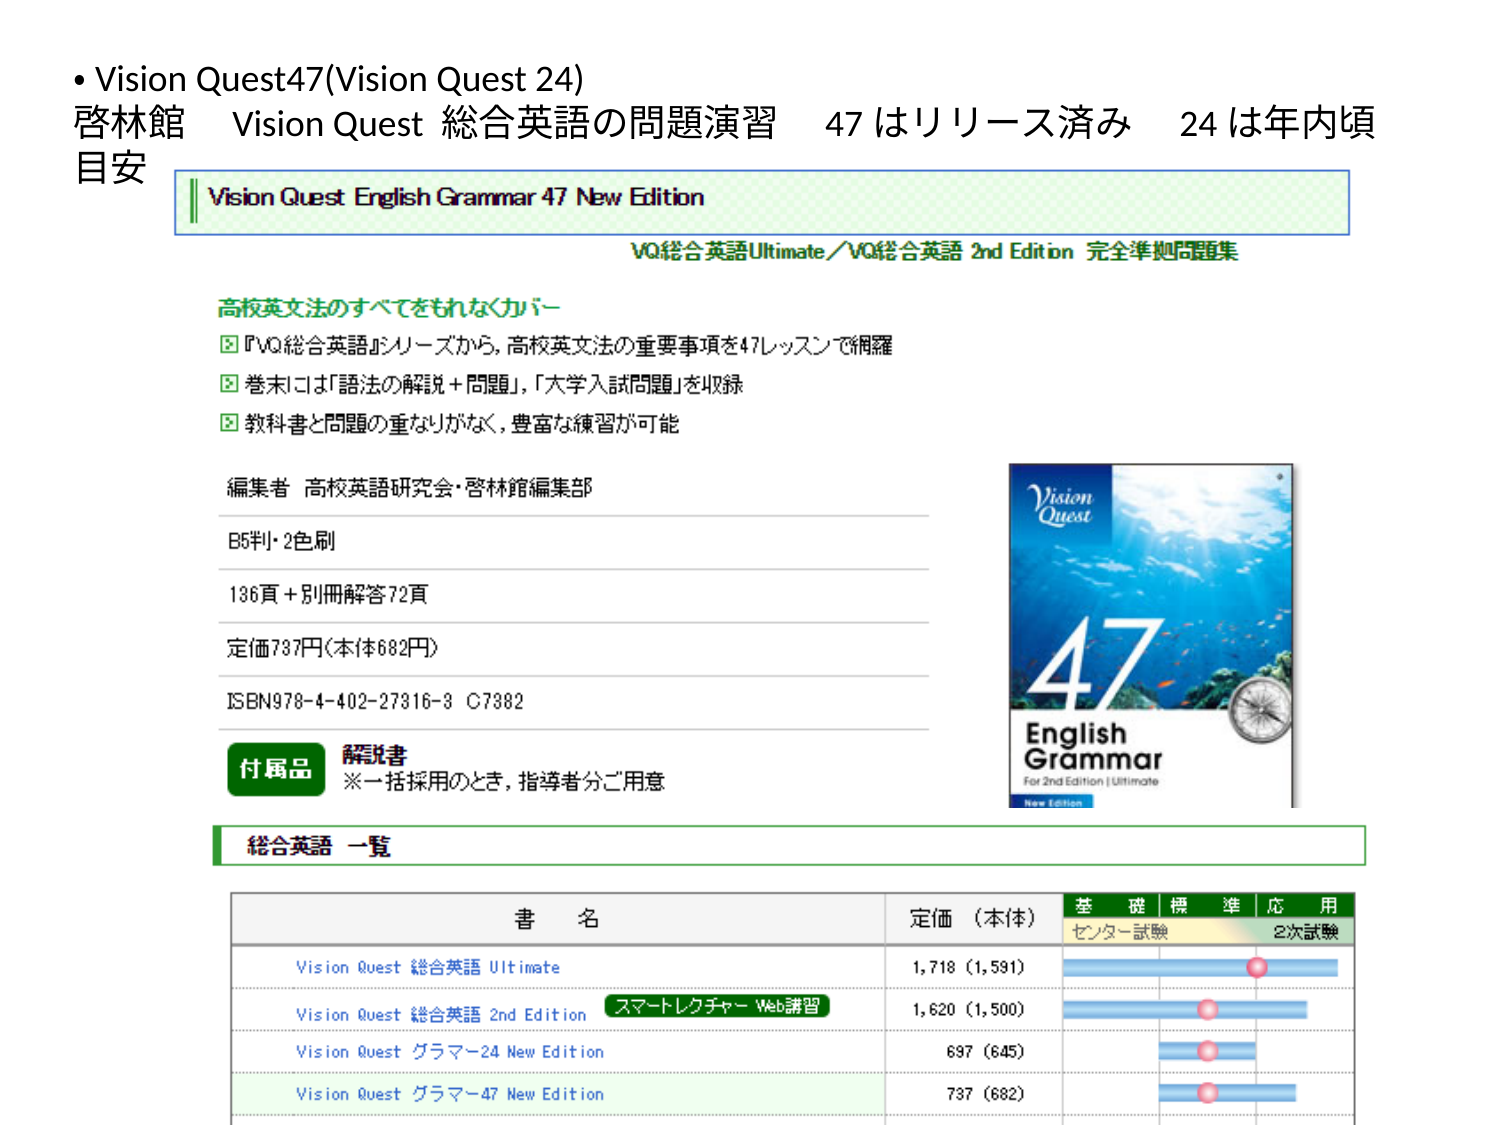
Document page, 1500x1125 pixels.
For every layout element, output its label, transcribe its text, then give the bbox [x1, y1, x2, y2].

text_box ・Vision Quest47(Vision Quest 24) 啓林館 Vision Quest 総合英語の問題演習 47はリリース済み 24は年内頃目安 [58, 46, 1407, 197]
picture [163, 163, 1385, 1125]
